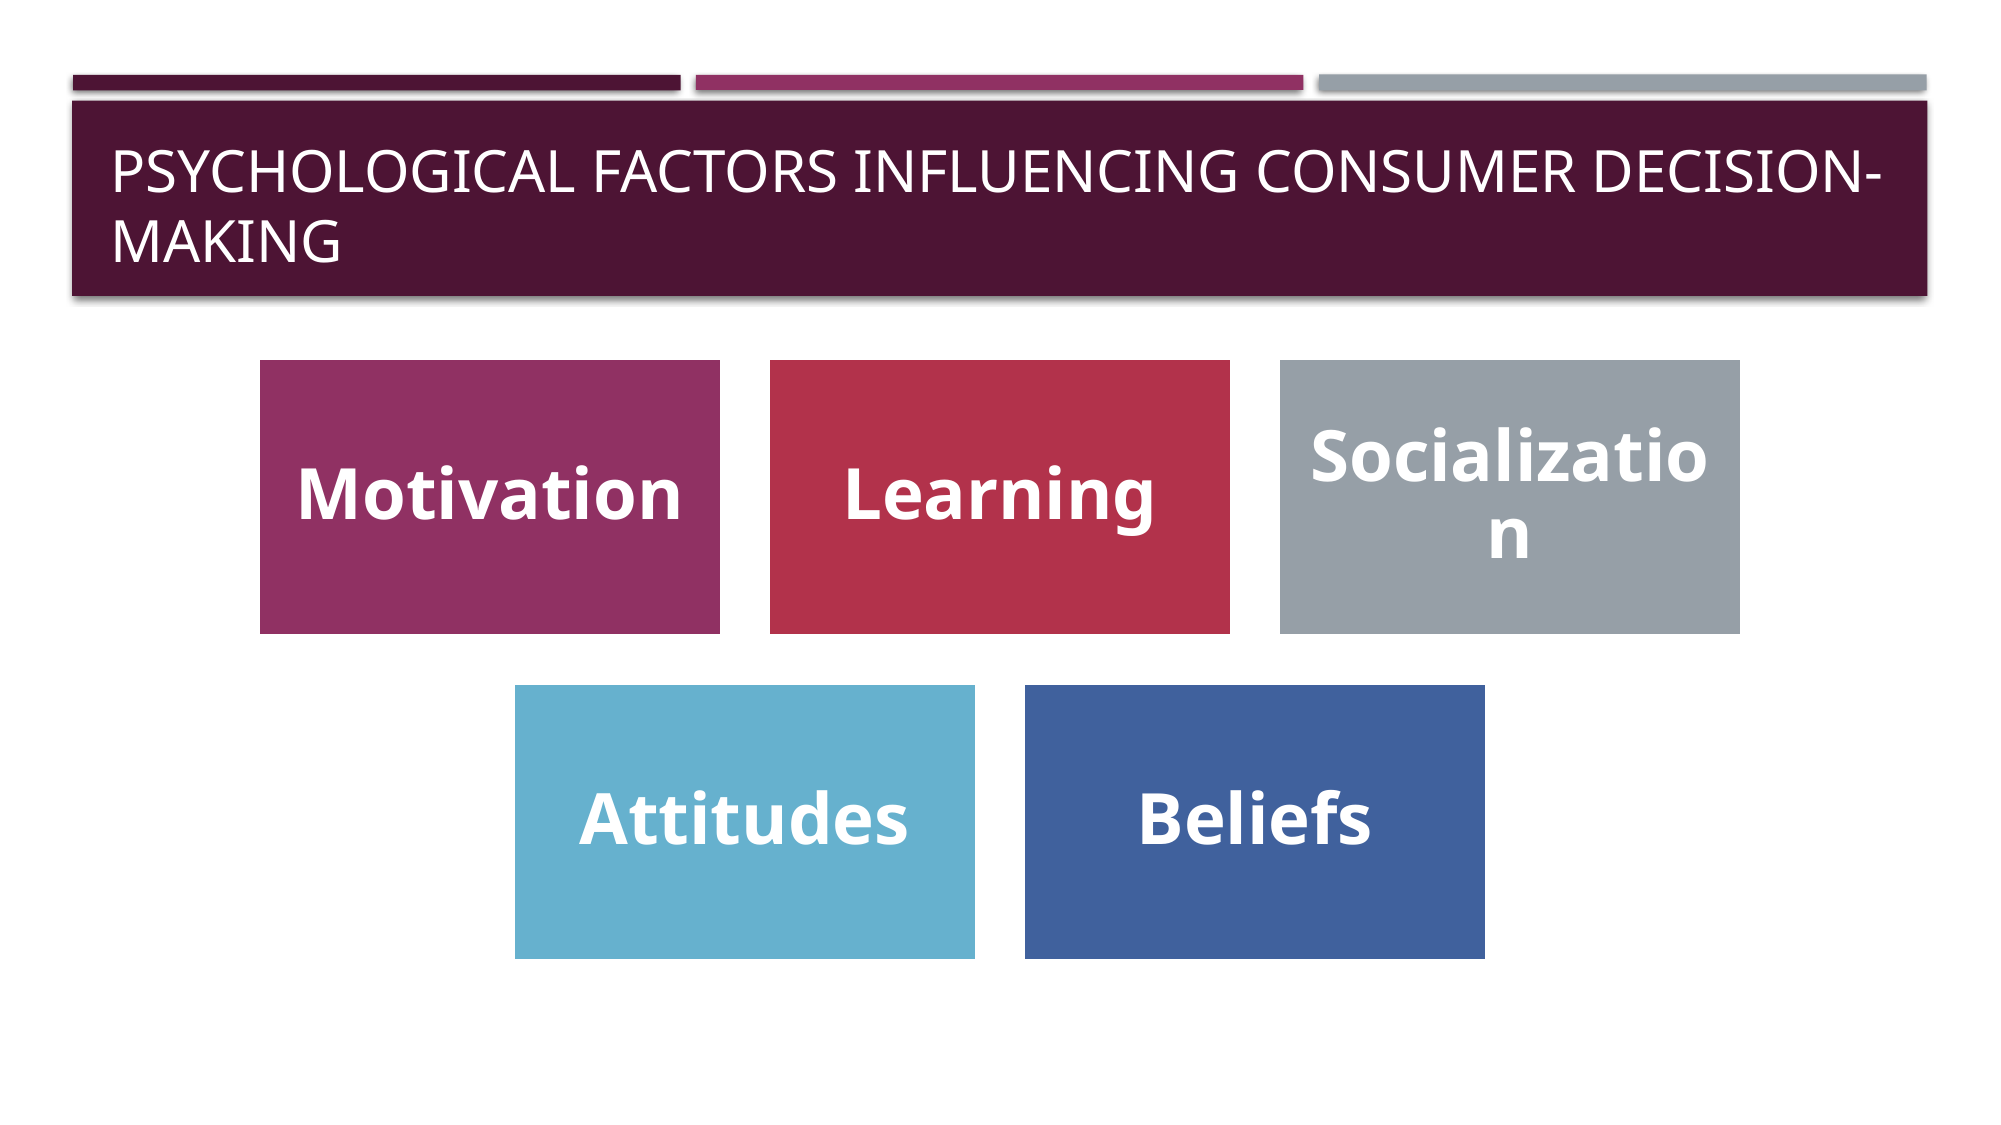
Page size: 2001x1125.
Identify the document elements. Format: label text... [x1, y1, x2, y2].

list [94, 357, 1906, 962]
title psychological factors influencing consumer decision-making [95, 115, 1905, 282]
